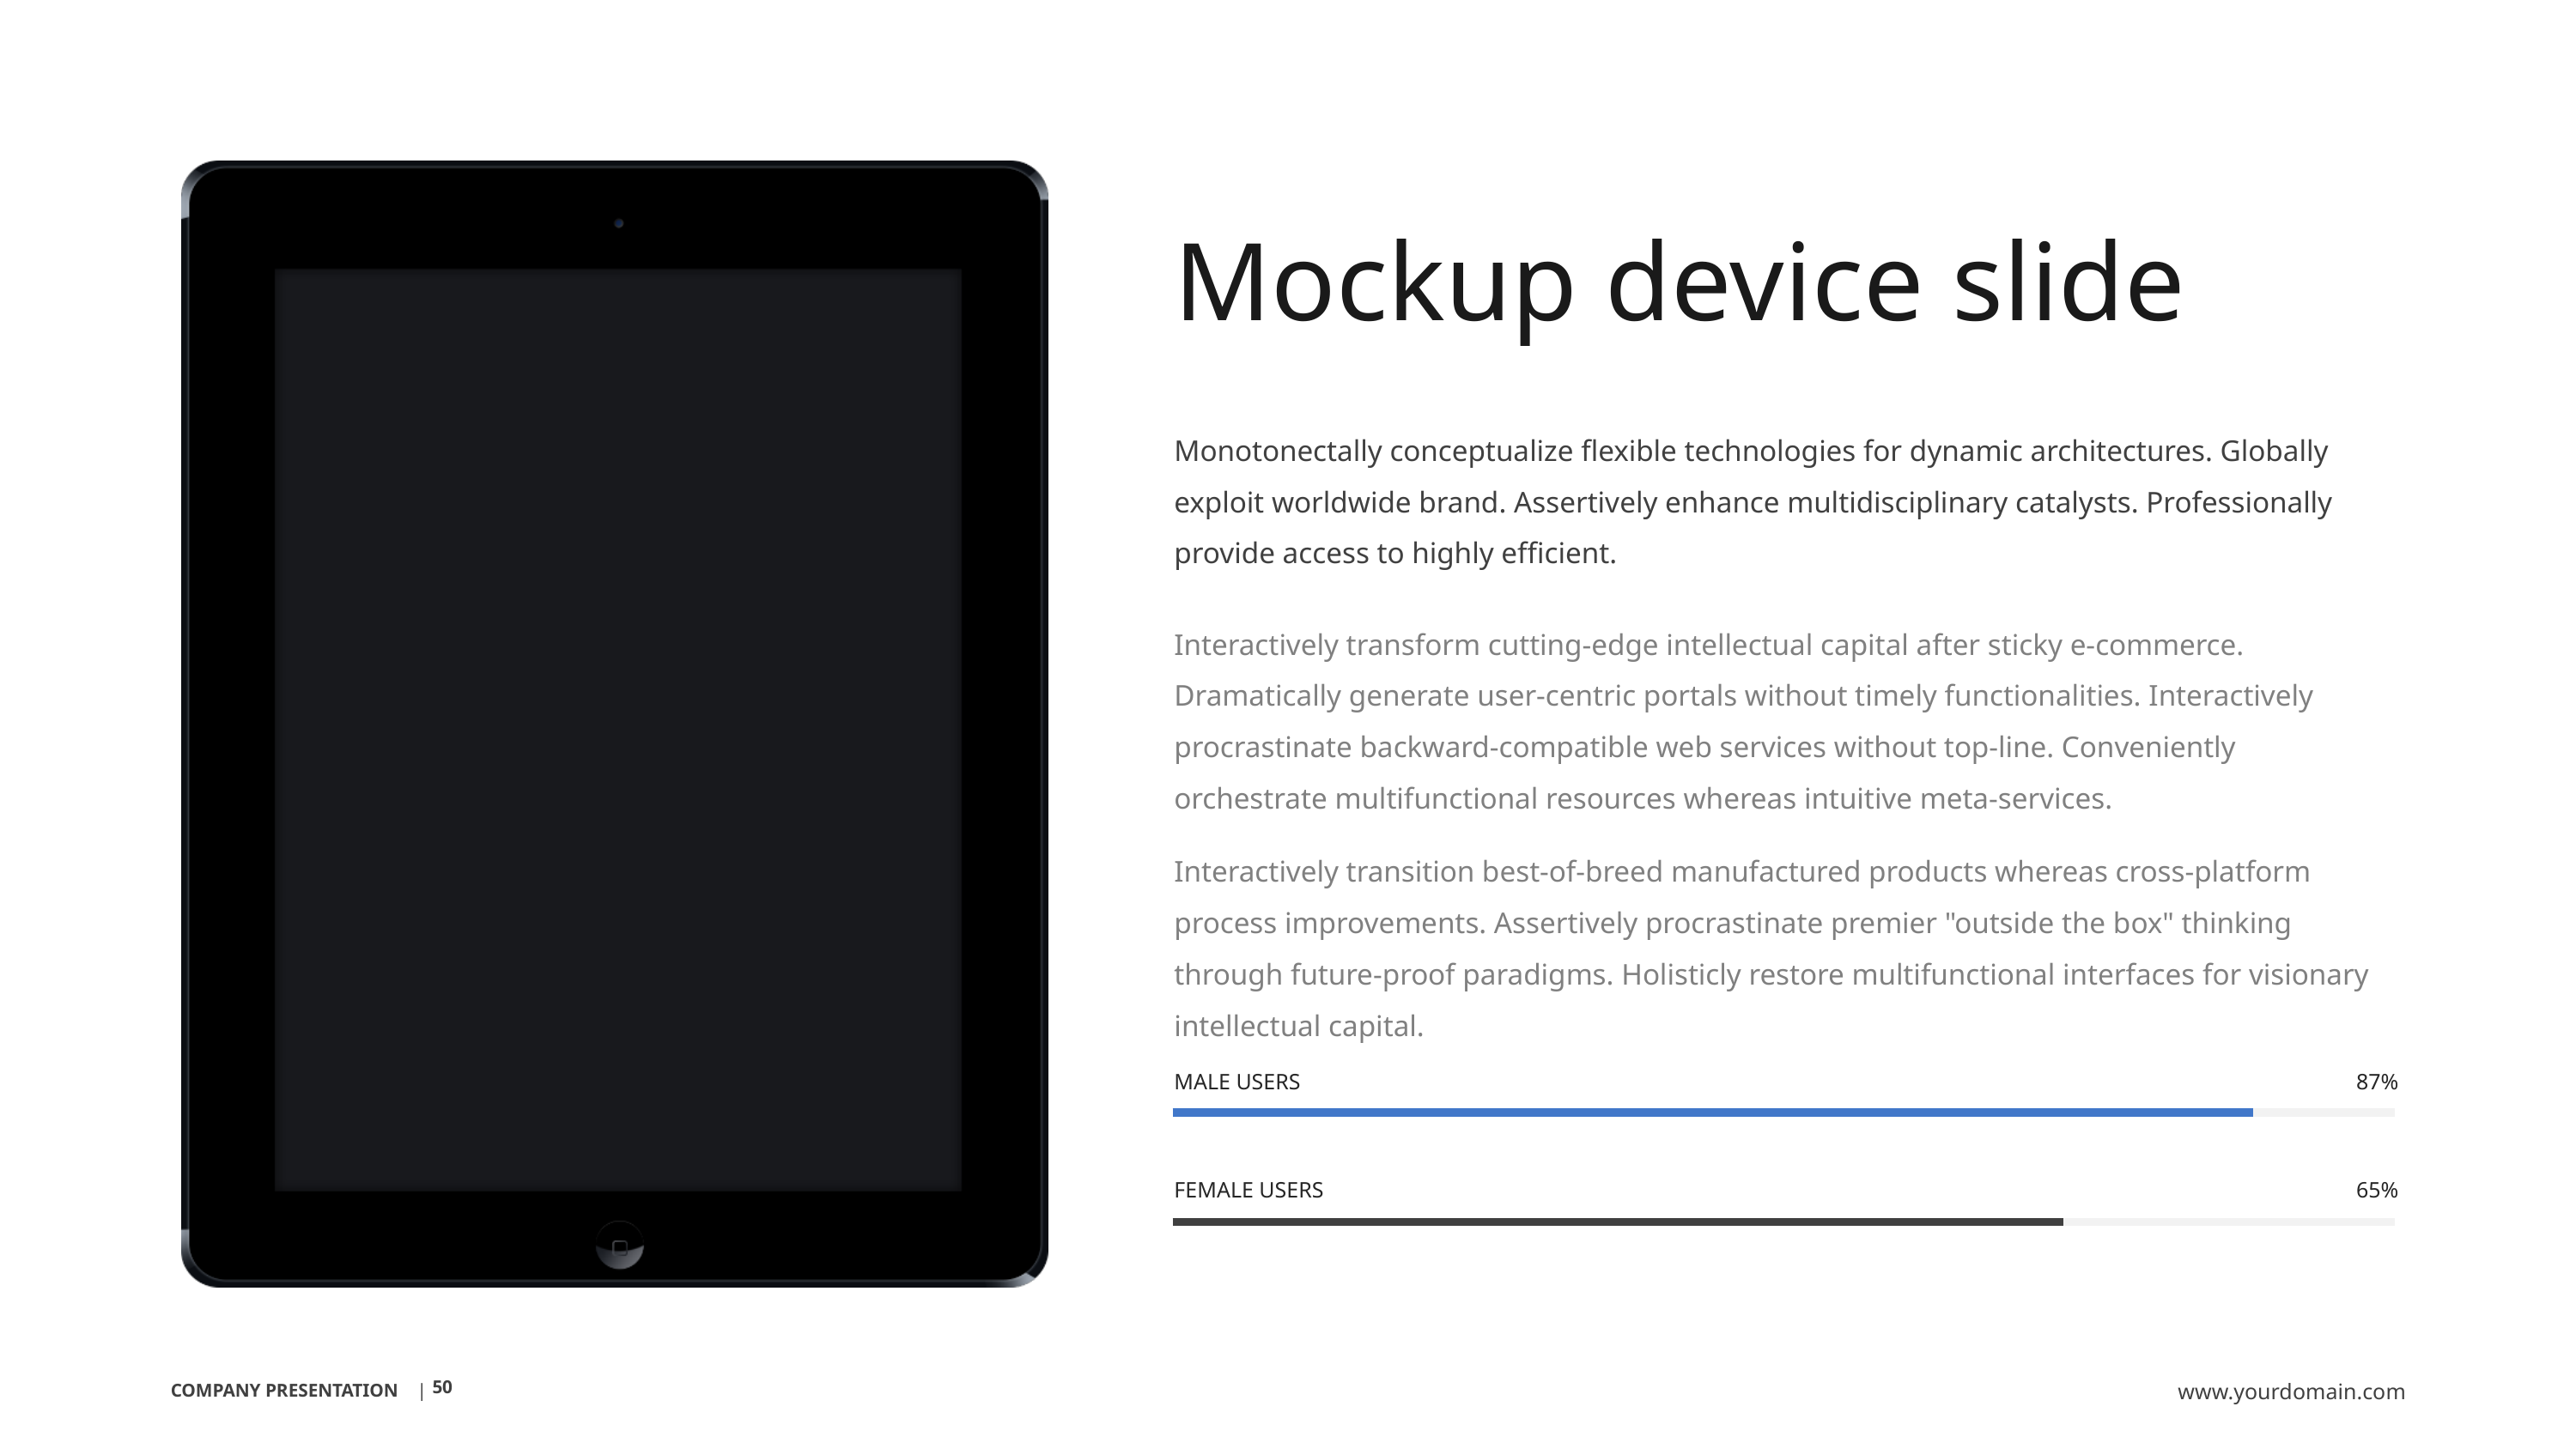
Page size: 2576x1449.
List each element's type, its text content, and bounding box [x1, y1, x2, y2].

text_box 65% [2175, 1161, 2412, 1210]
text_box 87% [2175, 1053, 2412, 1100]
text_box Mockup device slide [1161, 227, 2293, 362]
text_box Monotonectally conceptualize flexible technologies for dynamic architectures. Globally exploit worldwide brand. Assertively enhance multidisciplinary catalysts. Professionally provide access to highly efficient. [1161, 409, 2396, 576]
picture [180, 161, 1048, 1288]
text_box MALE USERS [1161, 1053, 1397, 1100]
text_box Interactively transform cutting-edge intellectual capital after sticky e-commerce. Dramatically generate user-centric portals without timely functionalities. Interactively procrastinate backward-compatible web services without top-line. Conveniently orchestrate multifunctional resources whereas intuitive meta-services. Interactively transition best-of-breed manufactured products whereas cross-platform process improvements. Assertively procrastinate premier "outside the box" thinking through future-proof paradigms. Holisticly restore multifunctional interfaces for visionary intellectual capital. [1161, 603, 2396, 1049]
text_box FEMALE USERS [1161, 1161, 1397, 1210]
